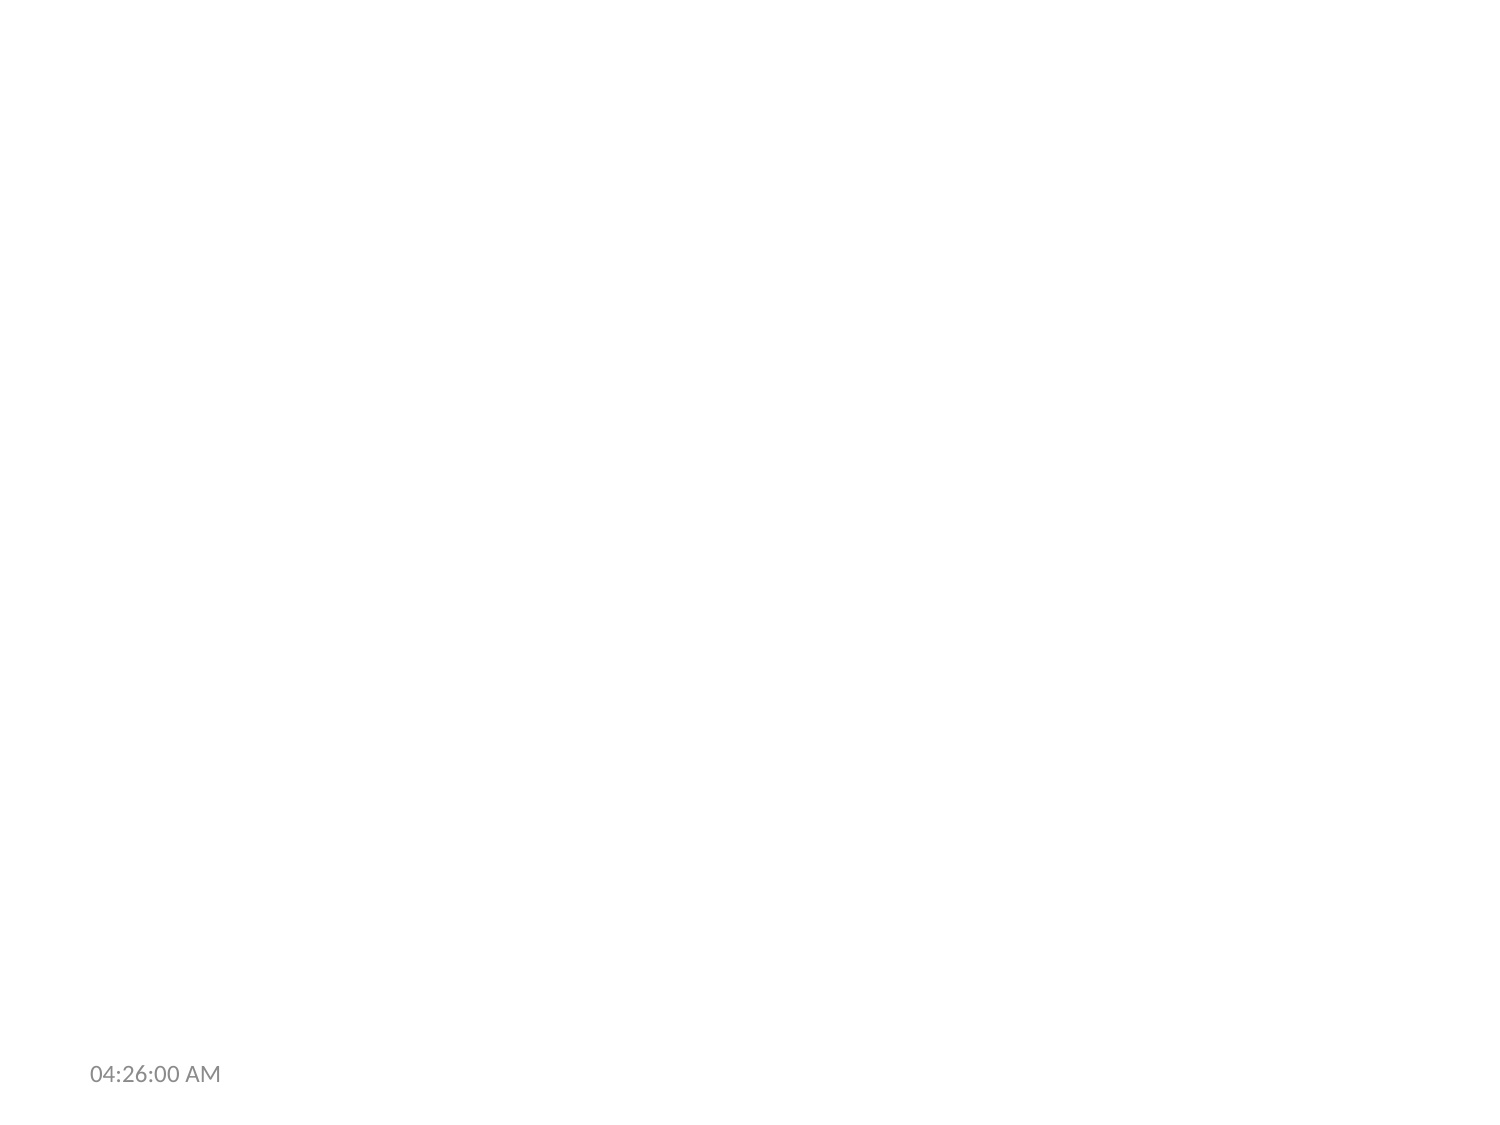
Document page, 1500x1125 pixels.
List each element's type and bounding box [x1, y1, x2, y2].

slide_number [75, 1042, 425, 1103]
